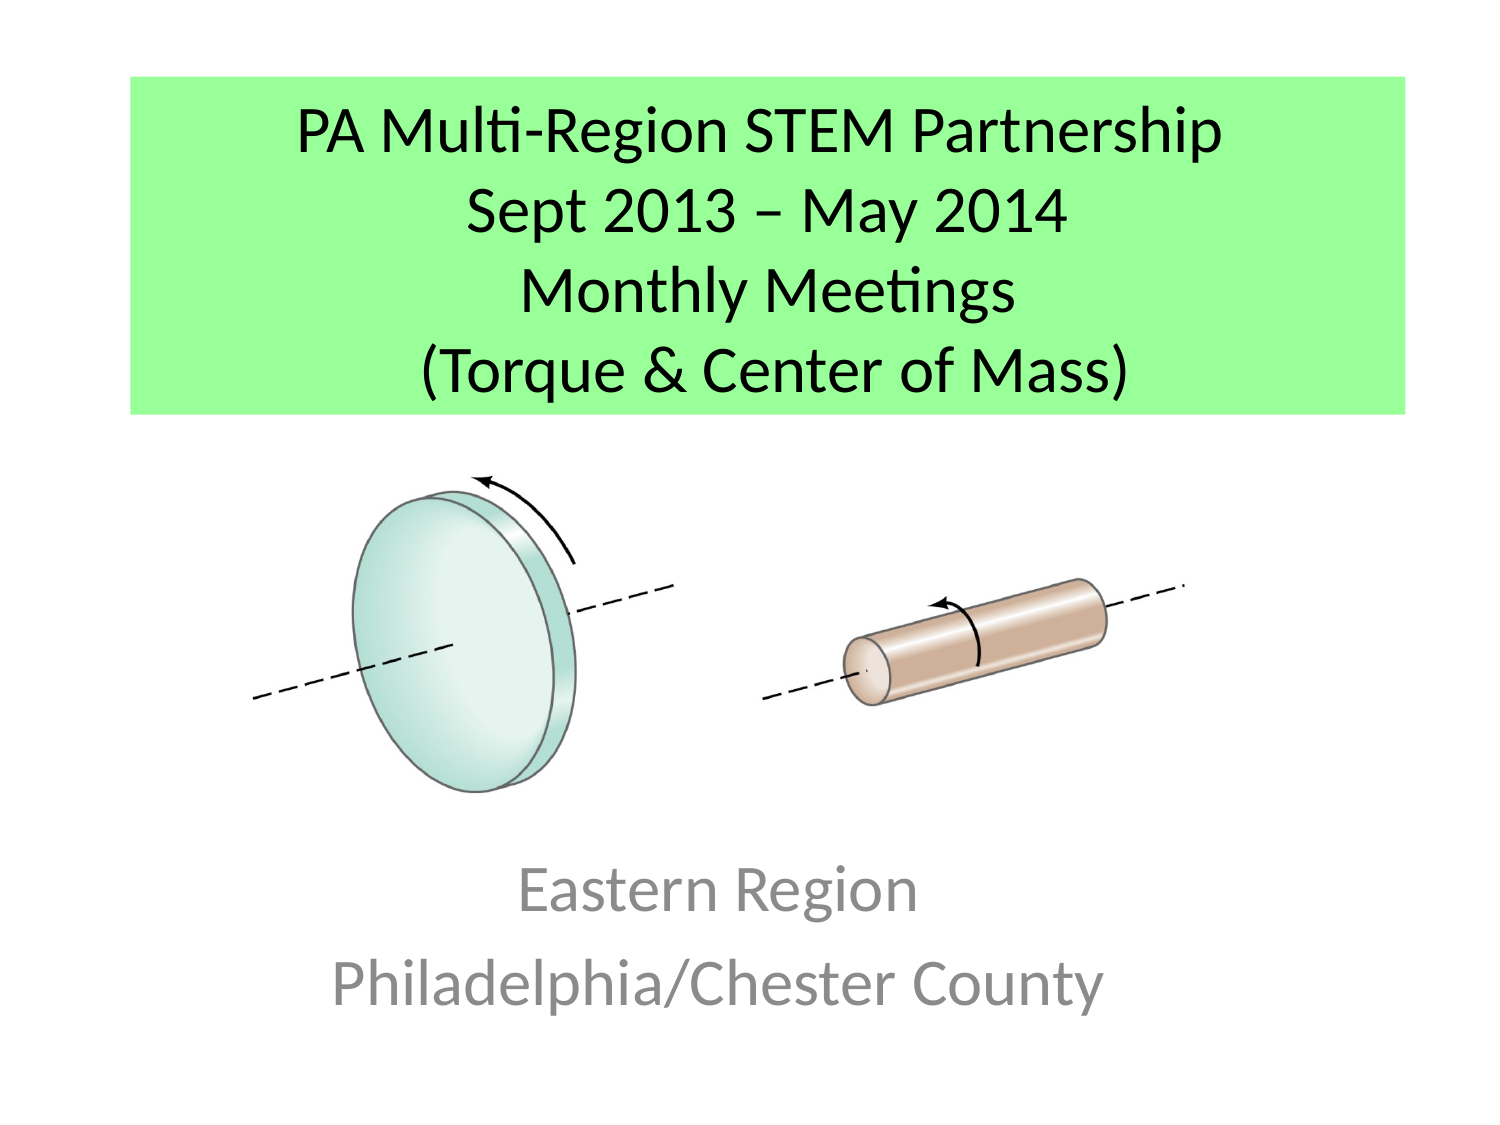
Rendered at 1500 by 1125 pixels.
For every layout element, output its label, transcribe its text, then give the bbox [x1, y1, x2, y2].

subtitle Eastern Region Philadelphia/Chester County [193, 837, 1244, 1125]
title PA Multi-Region STEM Partnership Sept 2013 – May 2014 Monthly Meetings (Torque & Center of Mass) [130, 76, 1406, 415]
picture [248, 471, 1189, 794]
